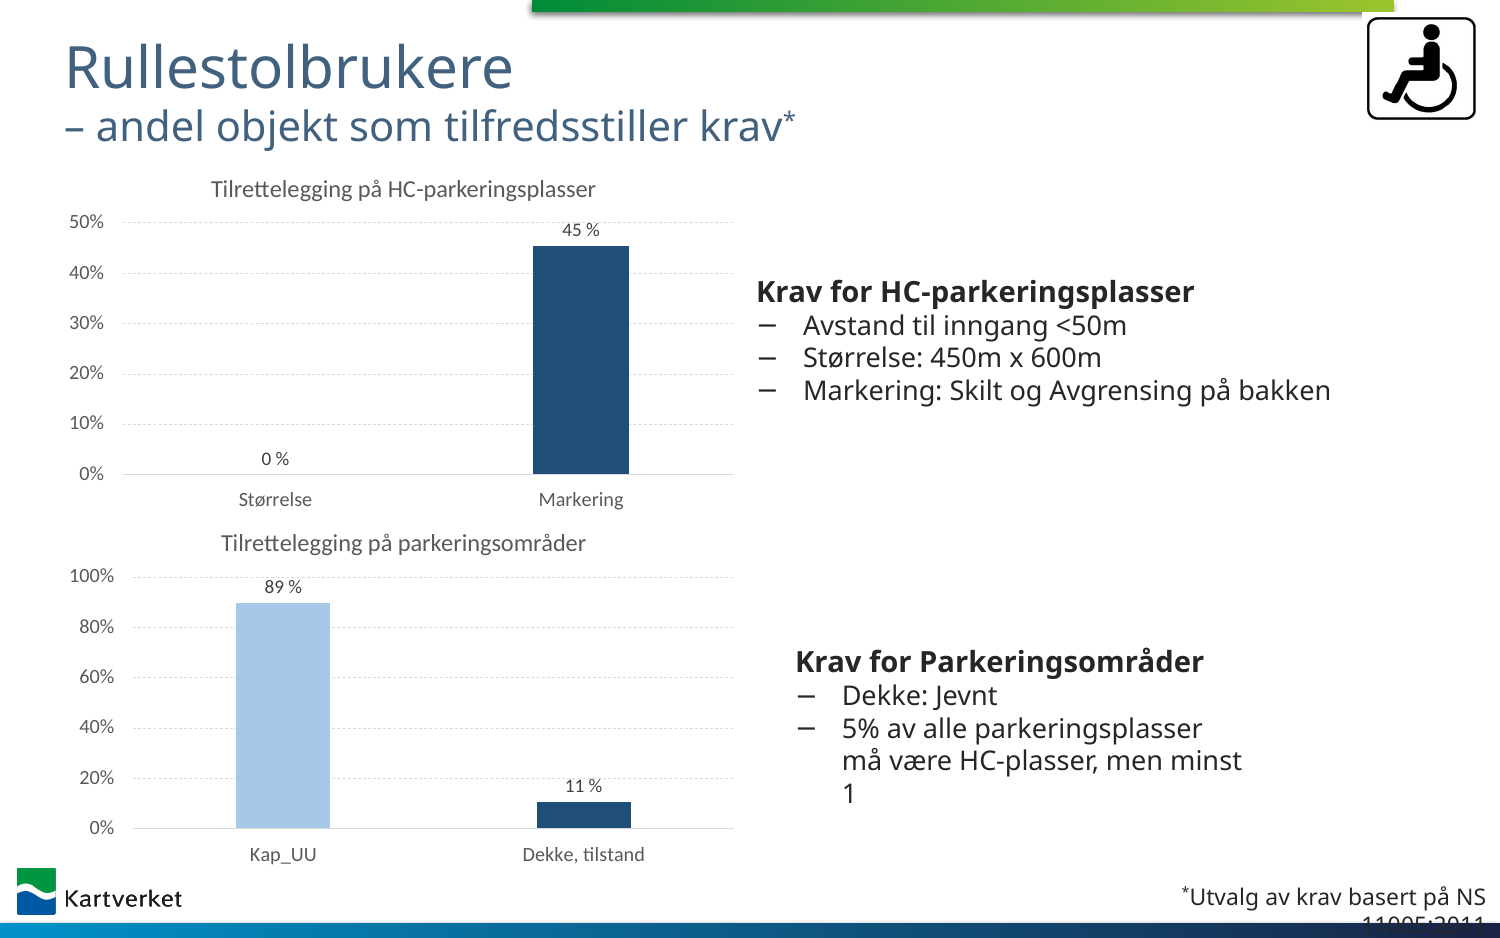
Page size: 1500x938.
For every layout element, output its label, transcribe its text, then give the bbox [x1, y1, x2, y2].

picture [62, 166, 746, 519]
picture [1362, 12, 1481, 126]
picture [62, 520, 746, 874]
text_box Krav for Parkeringsområder Dekke: Jevnt 5% av alle parkeringsplasser må være HC-plasser, men minst 1 [780, 636, 1261, 816]
text_box *Utvalg av krav basert på NS 11005:2011 [1068, 873, 1500, 938]
text_box Rullestolbrukere – andel objekt som tilfredsstiller krav* [49, 25, 1431, 158]
text_box Krav for HC-parkeringsplasser Avstand til inngang <50m Størrelse: 450m x 600m Markering: Skilt og Avgrensing på bakken [750, 265, 1346, 413]
